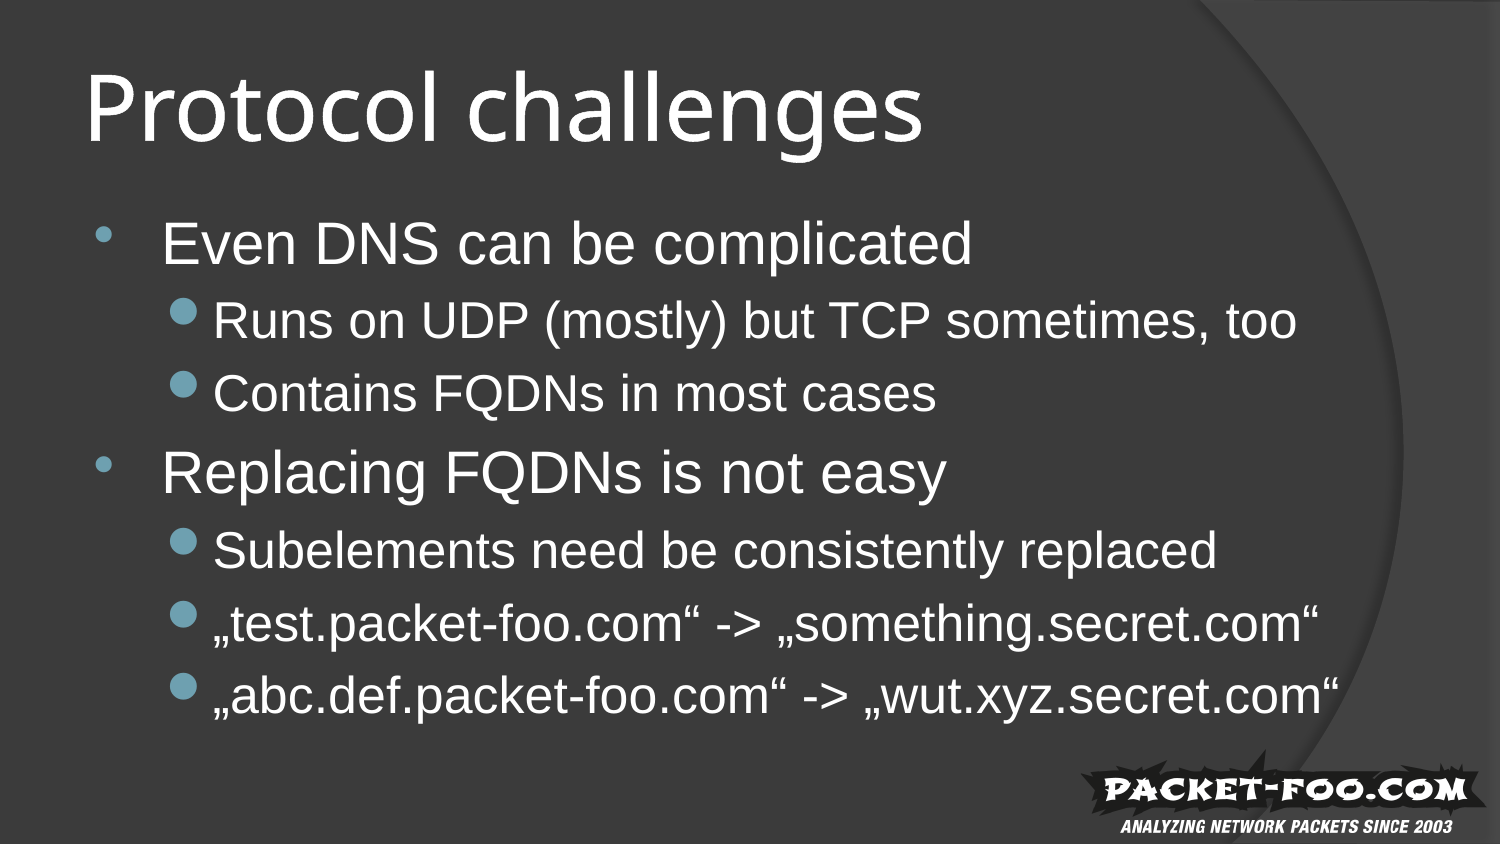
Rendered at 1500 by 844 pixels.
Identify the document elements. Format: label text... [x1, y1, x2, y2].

title Protocol challenges [75, 33, 1300, 175]
list Even DNS can be complicated Runs on UDP (mostly) but TCP sometimes, too Contains FQDNs in most cases Replacing FQDNs is not easy Subelements need be consistently replaced „test.packet-foo.com“ -> „something.secret.com“ „abc.def.packet-foo.com“ -> „wut.xyz.secret.com“ [75, 196, 1365, 754]
picture [1080, 736, 1500, 843]
